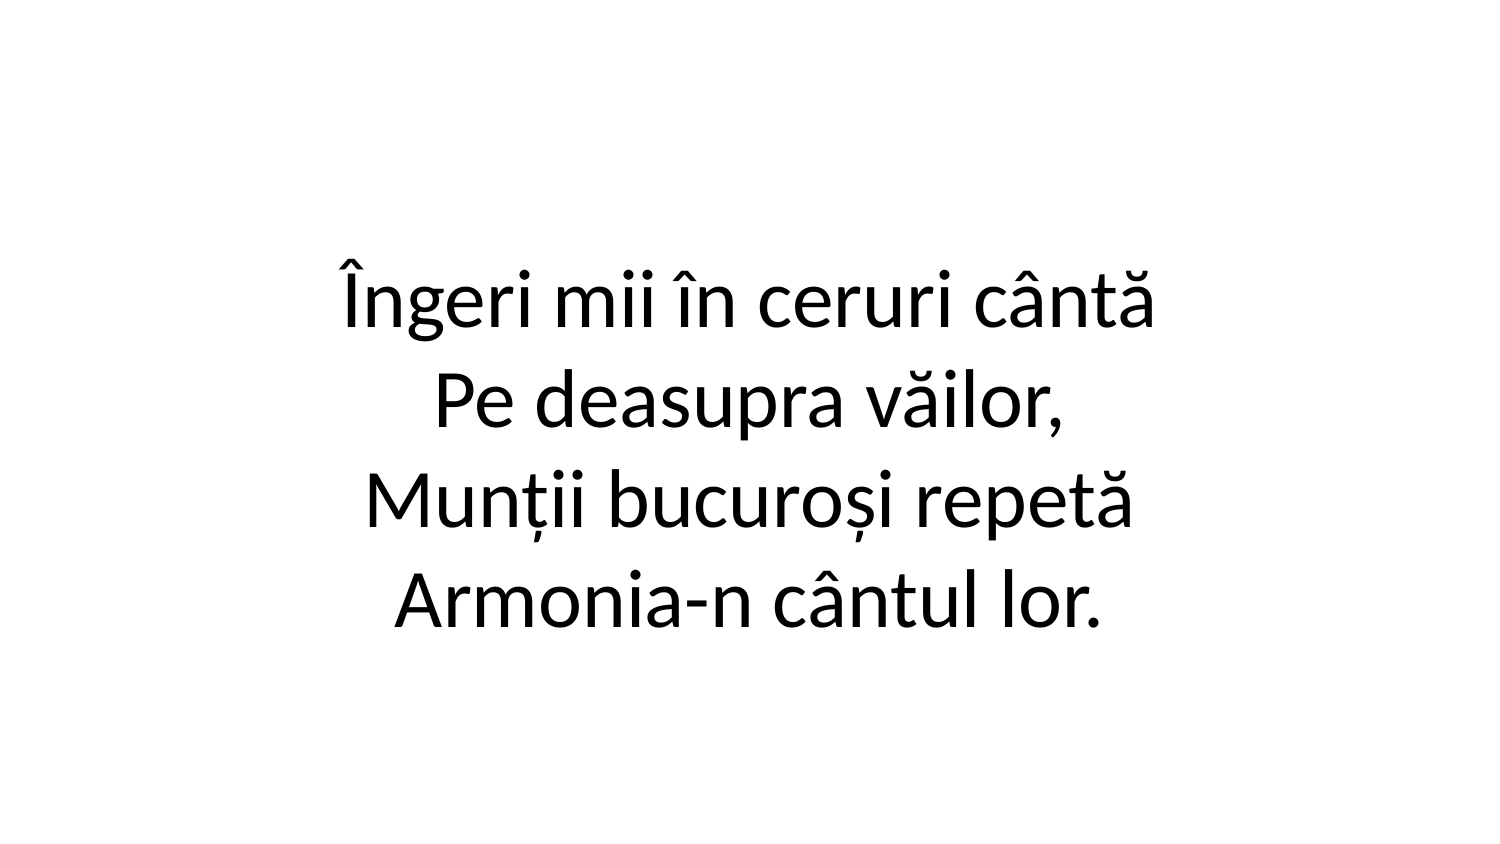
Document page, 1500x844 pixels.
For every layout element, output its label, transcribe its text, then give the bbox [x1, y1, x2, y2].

text_box Îngeri mii în ceruri cântă Pe deasupra văilor, Munții bucuroși repetă Armonia-n cântul lor. [326, 192, 1174, 652]
